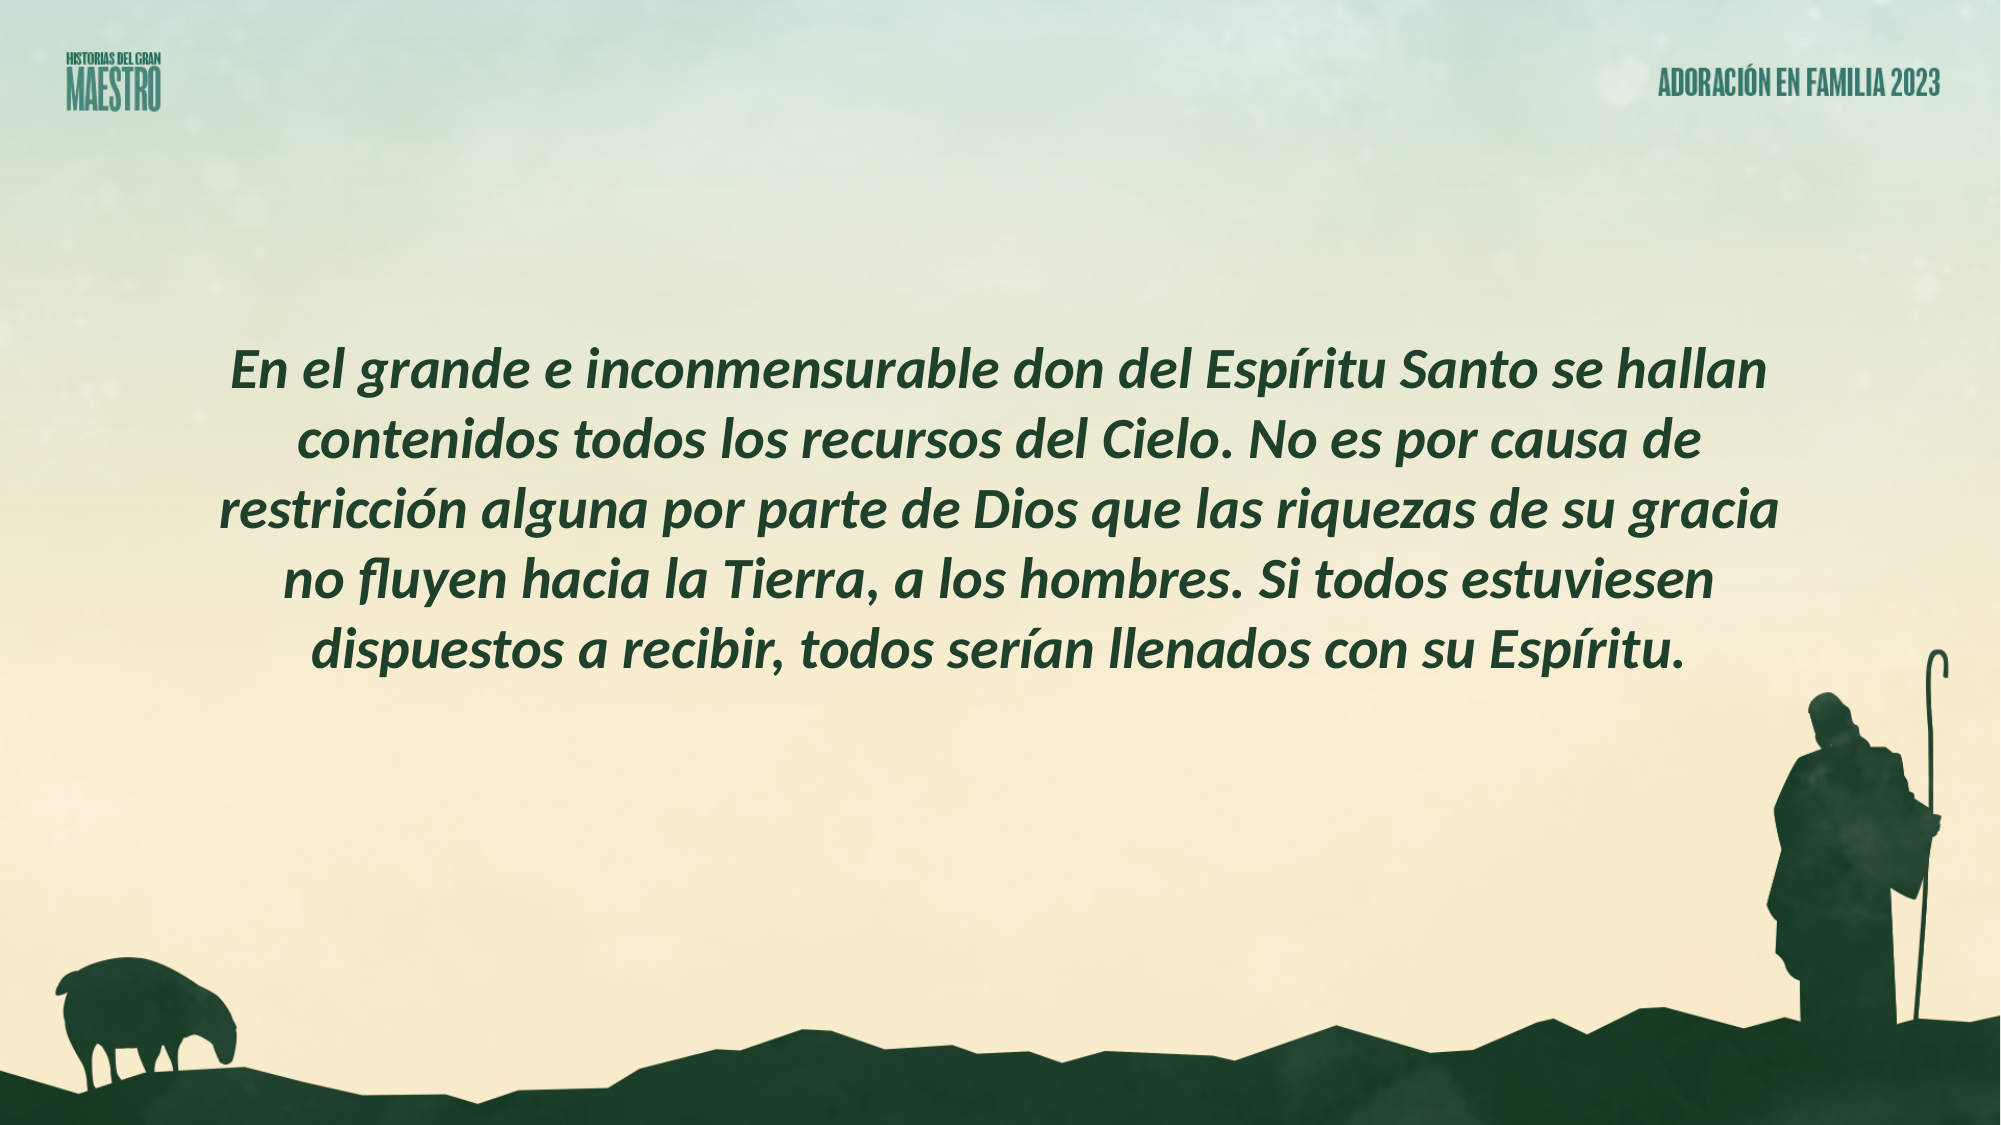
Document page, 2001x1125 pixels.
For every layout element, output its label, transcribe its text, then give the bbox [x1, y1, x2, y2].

picture [0, 0, 2001, 1125]
text_box En el grande e inconmensurable don del Espíritu Santo se hallan contenidos todos los recursos del Cielo. No es por causa de restricción alguna por parte de Dios que las riquezas de su gracia no fluyen hacia la Tierra, a los hombres. Si todos estuviesen dispuestos a recibir, todos serían llenados con su Espíritu. [178, 322, 1822, 688]
